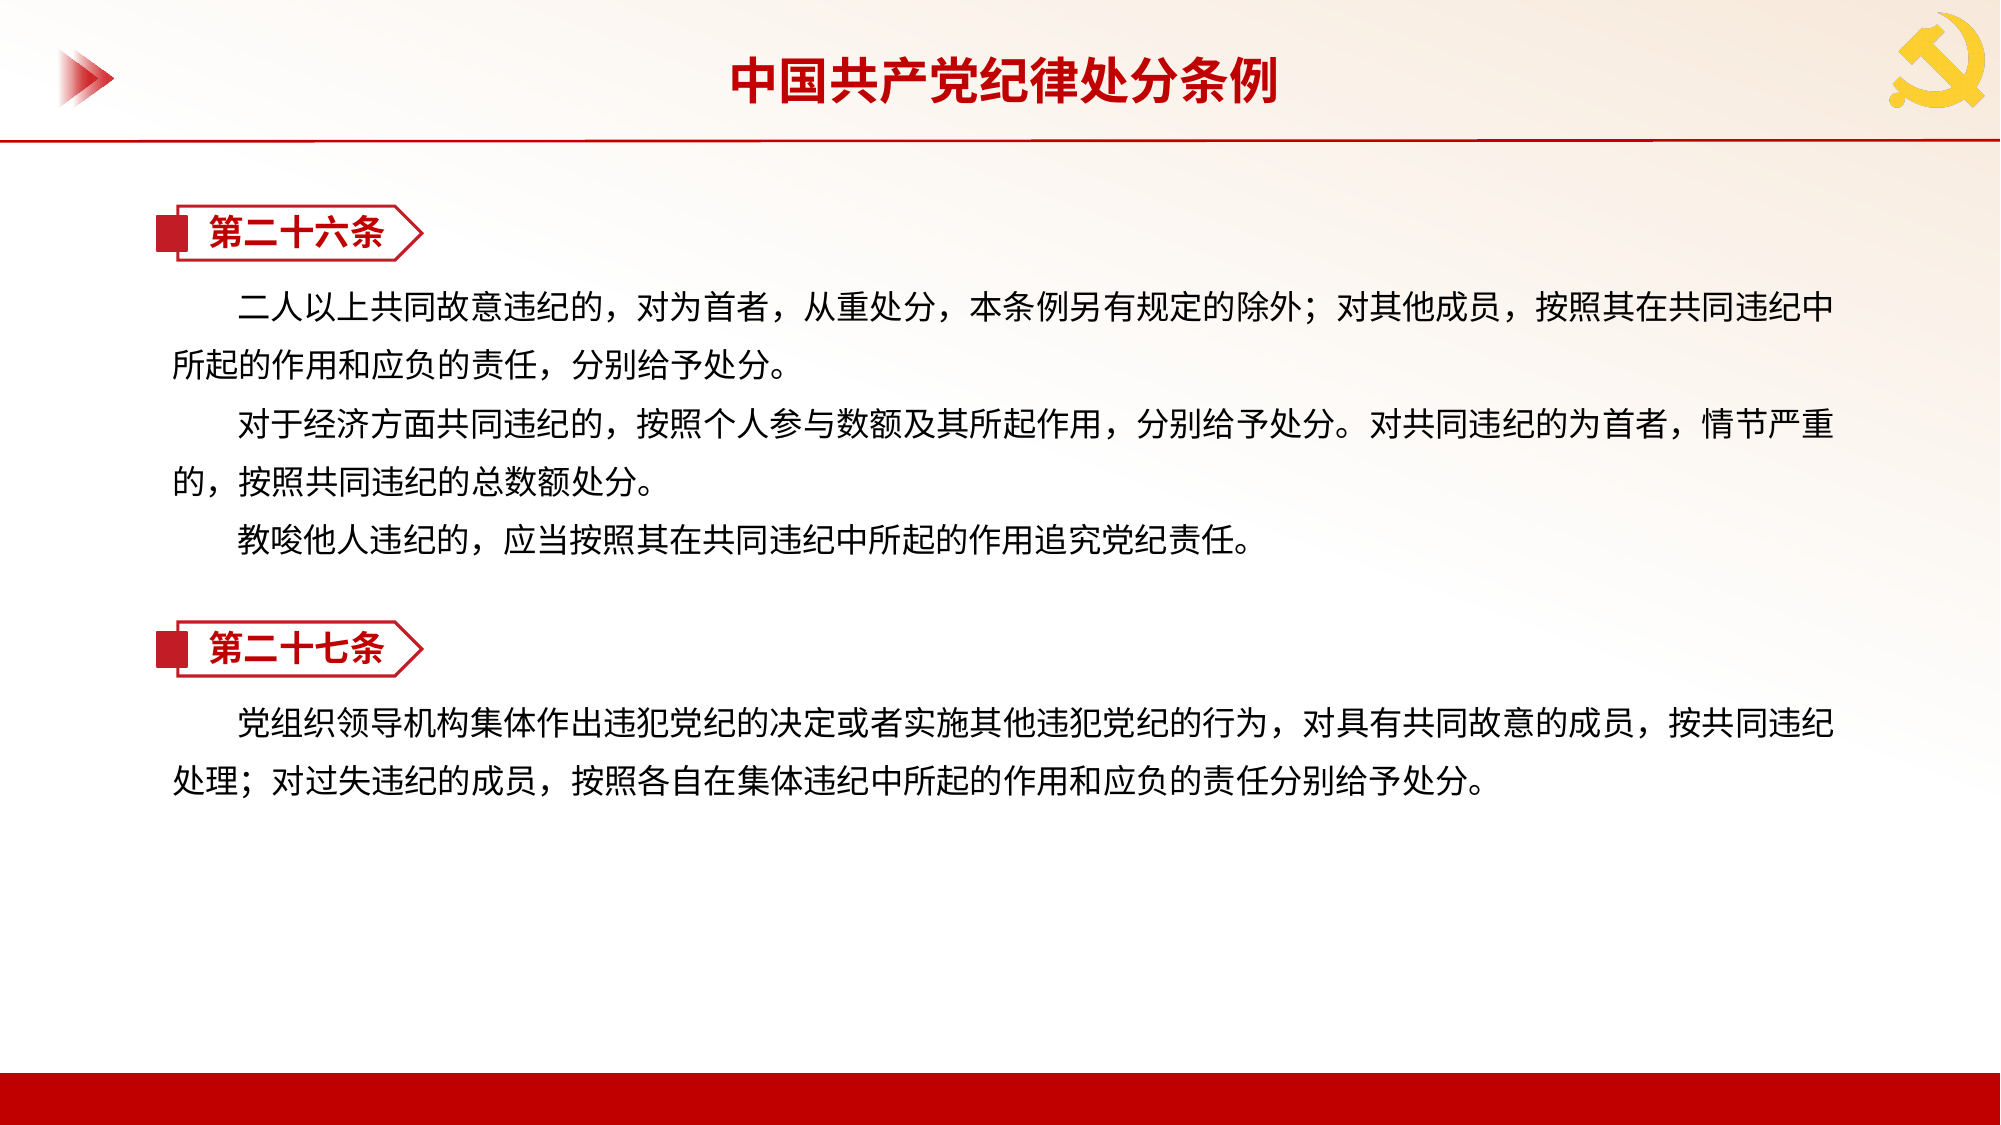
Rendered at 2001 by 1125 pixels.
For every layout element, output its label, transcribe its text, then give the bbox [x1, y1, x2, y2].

picture [1889, 12, 1985, 108]
text_box 中国共产党纪律处分条例 [303, 29, 1705, 117]
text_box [156, 618, 422, 677]
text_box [156, 202, 422, 261]
text_box 党组织领导机构集体作出违犯党纪的决定或者实施其他违犯党纪的行为，对具有共同故意的成员，按共同违纪处理；对过失违纪的成员，按照各自在集体违纪中所起的作用和应负的责任分别给予处分。 [157, 676, 1850, 758]
text_box 二人以上共同故意违纪的，对为首者，从重处分，本条例另有规定的除外；对其他成员，按照其在共同违纪中所起的作用和应负的责任，分别给予处分。 对于经济方面共同违纪的，按照个人参与数额及其所起作用，分别给予处分。对共同违纪的为首者，情节严重的，按照共同违纪的总数额处分。 教唆他人违纪的，应当按照其在共同违纪中所起的作用追究党纪责任。 [157, 260, 1850, 342]
text_box [0, 1072, 2000, 1125]
